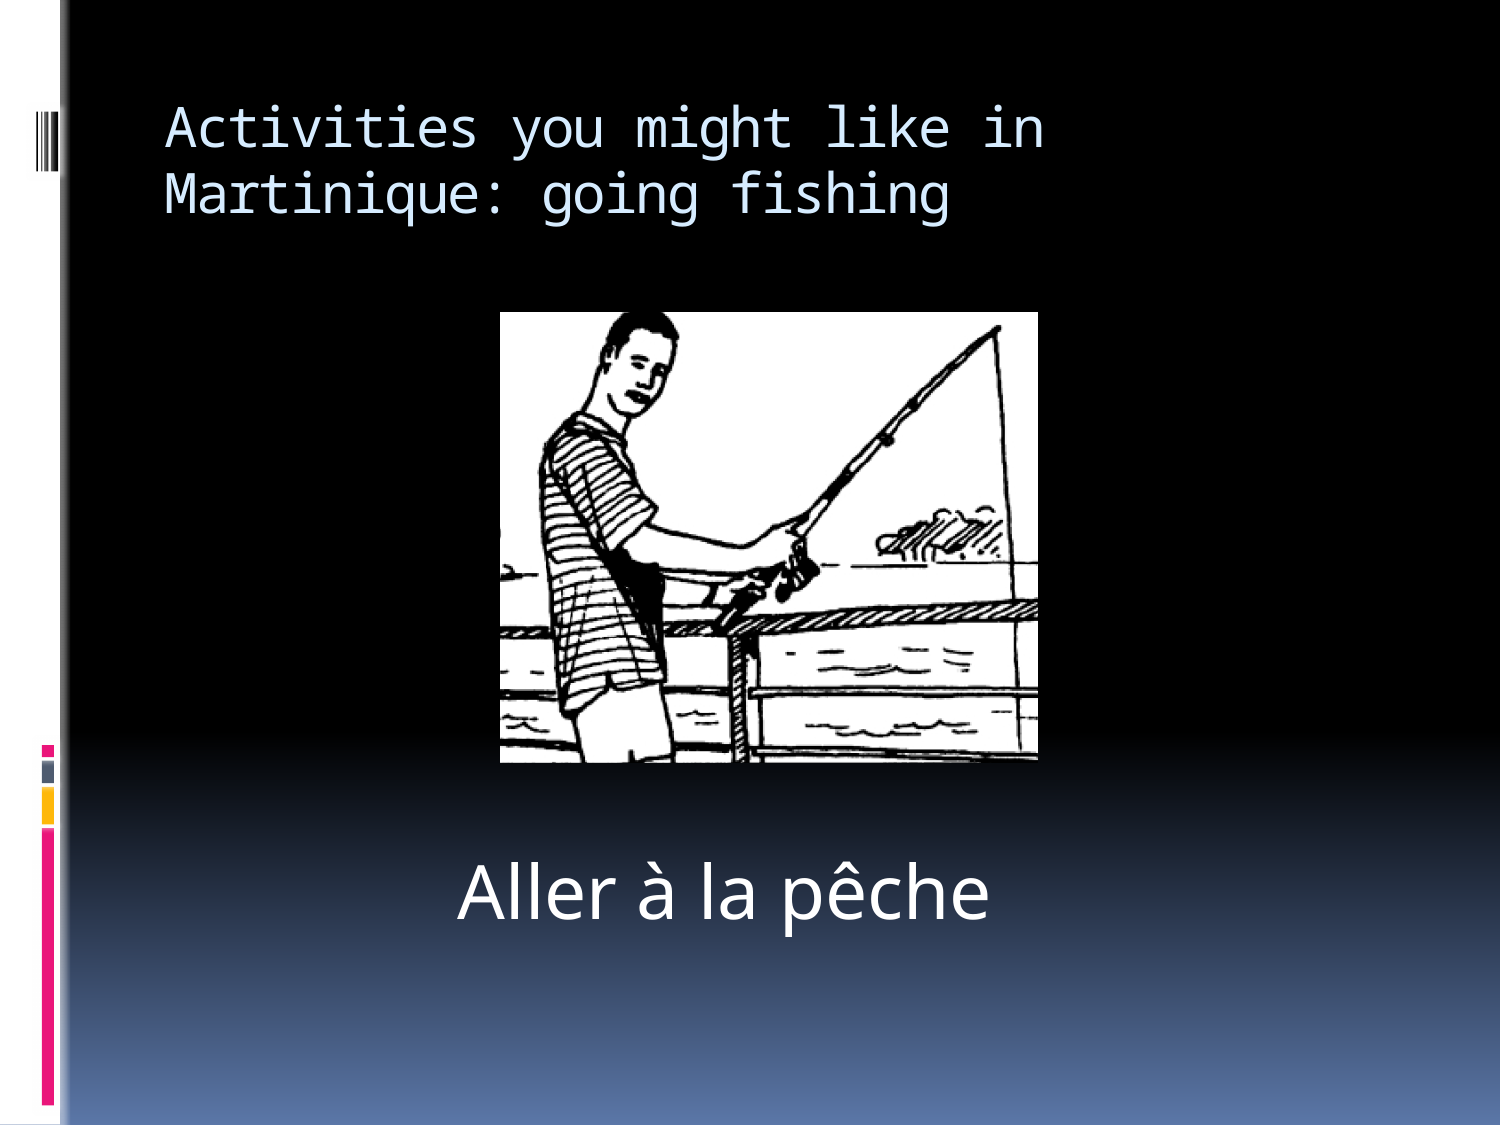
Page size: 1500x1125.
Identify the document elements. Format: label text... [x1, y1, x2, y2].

picture [499, 311, 1039, 763]
text_box Aller à la pêche [75, 837, 1375, 943]
title Activities you might like in Martinique: going fishing [150, 83, 1425, 234]
